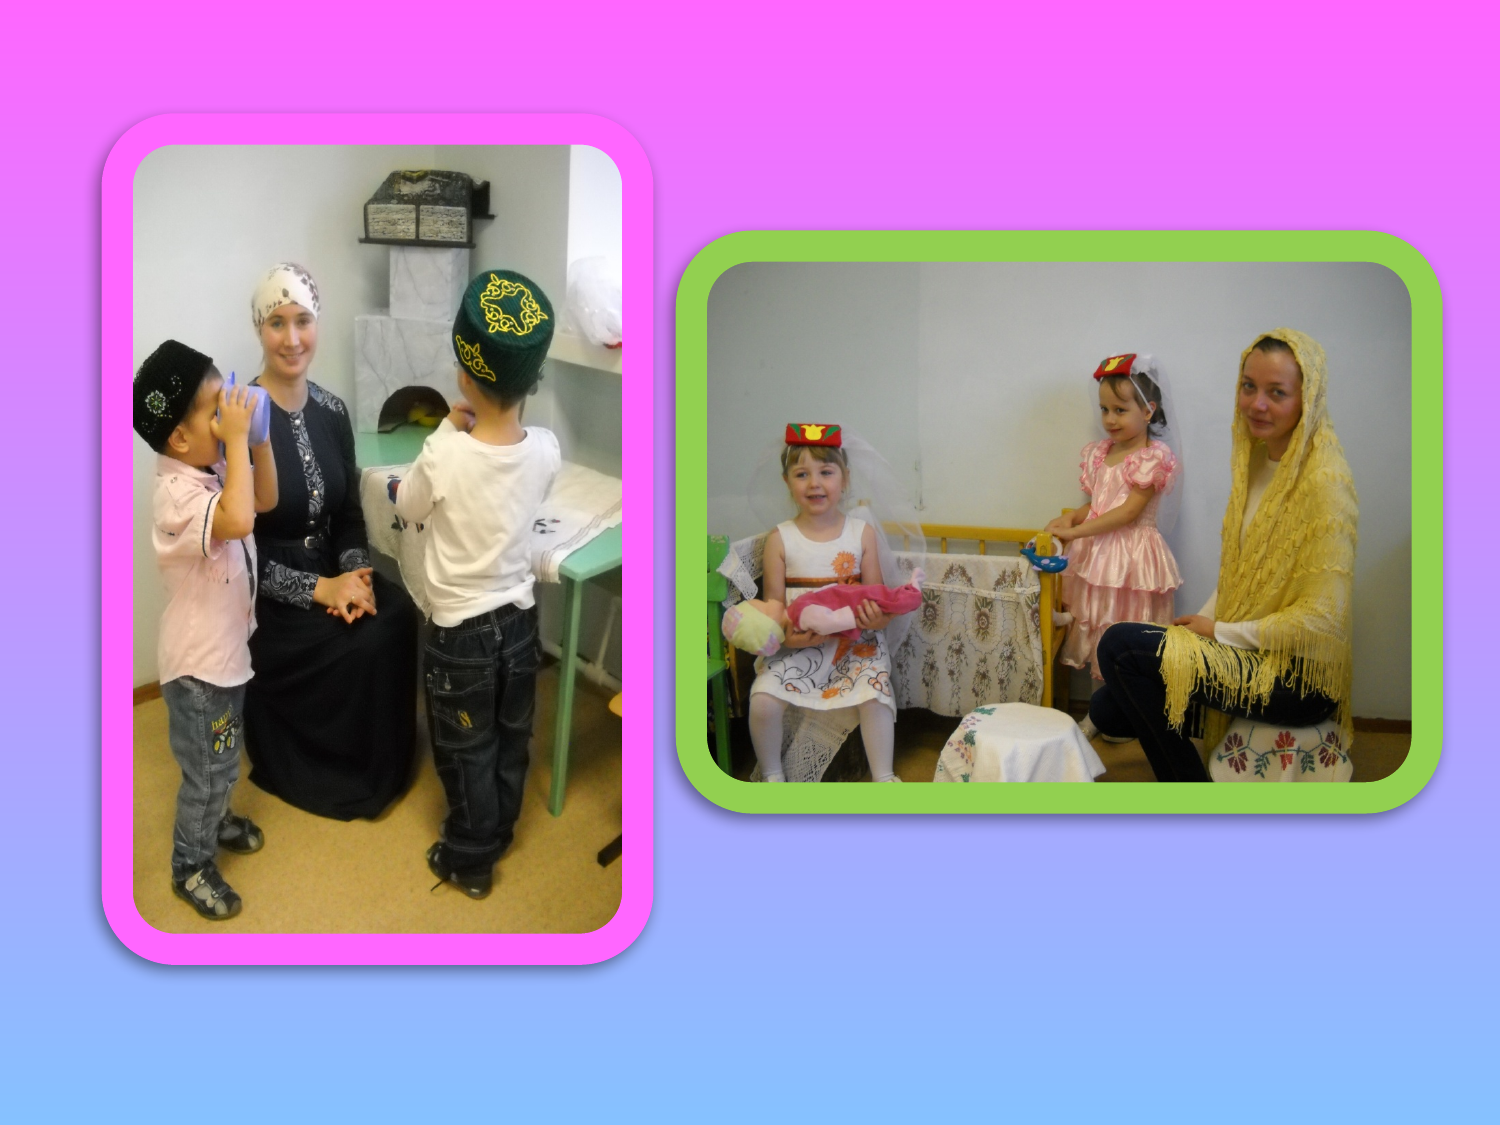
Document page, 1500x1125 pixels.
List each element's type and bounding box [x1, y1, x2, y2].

picture [133, 145, 622, 278]
picture [133, 800, 622, 933]
list [0, 278, 699, 800]
list [691, 245, 1428, 799]
